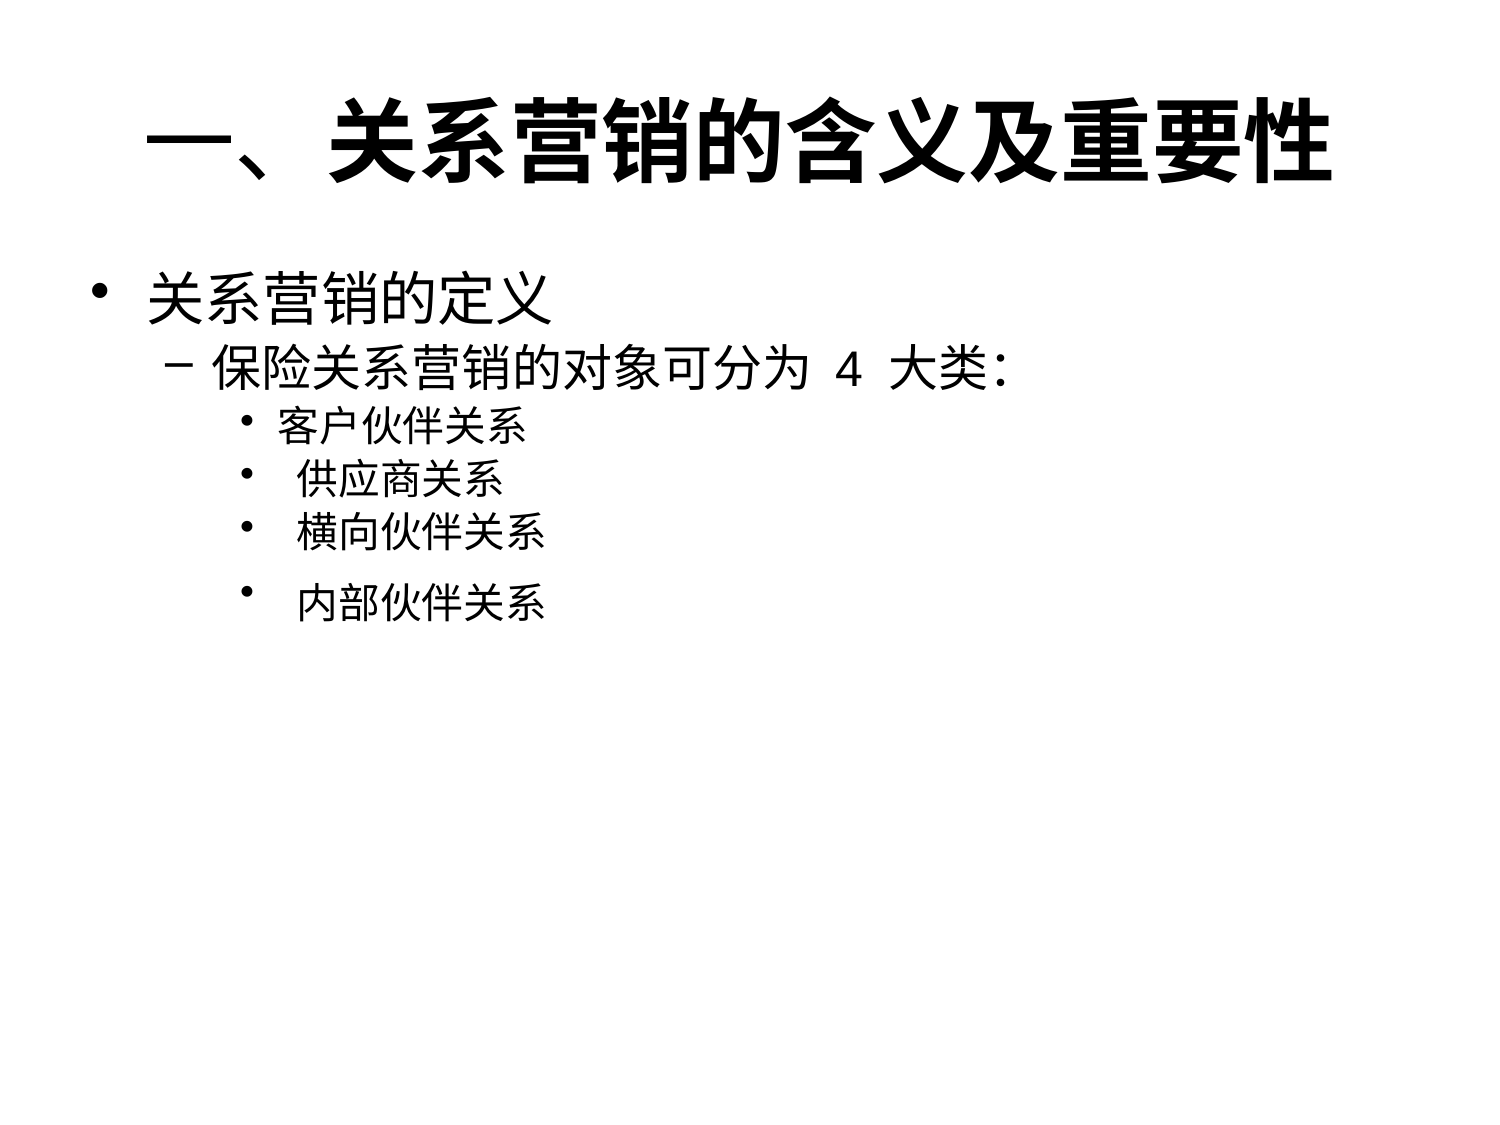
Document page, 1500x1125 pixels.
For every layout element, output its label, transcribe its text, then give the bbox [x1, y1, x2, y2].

title 一、关系营销的含义及重要性 [75, 45, 1425, 233]
list 关系营销的定义 保险关系营销的对象可分为 4 大类： 客户伙伴关系 供应商关系 横向伙伴关系 内部伙伴关系 [75, 262, 1425, 1005]
